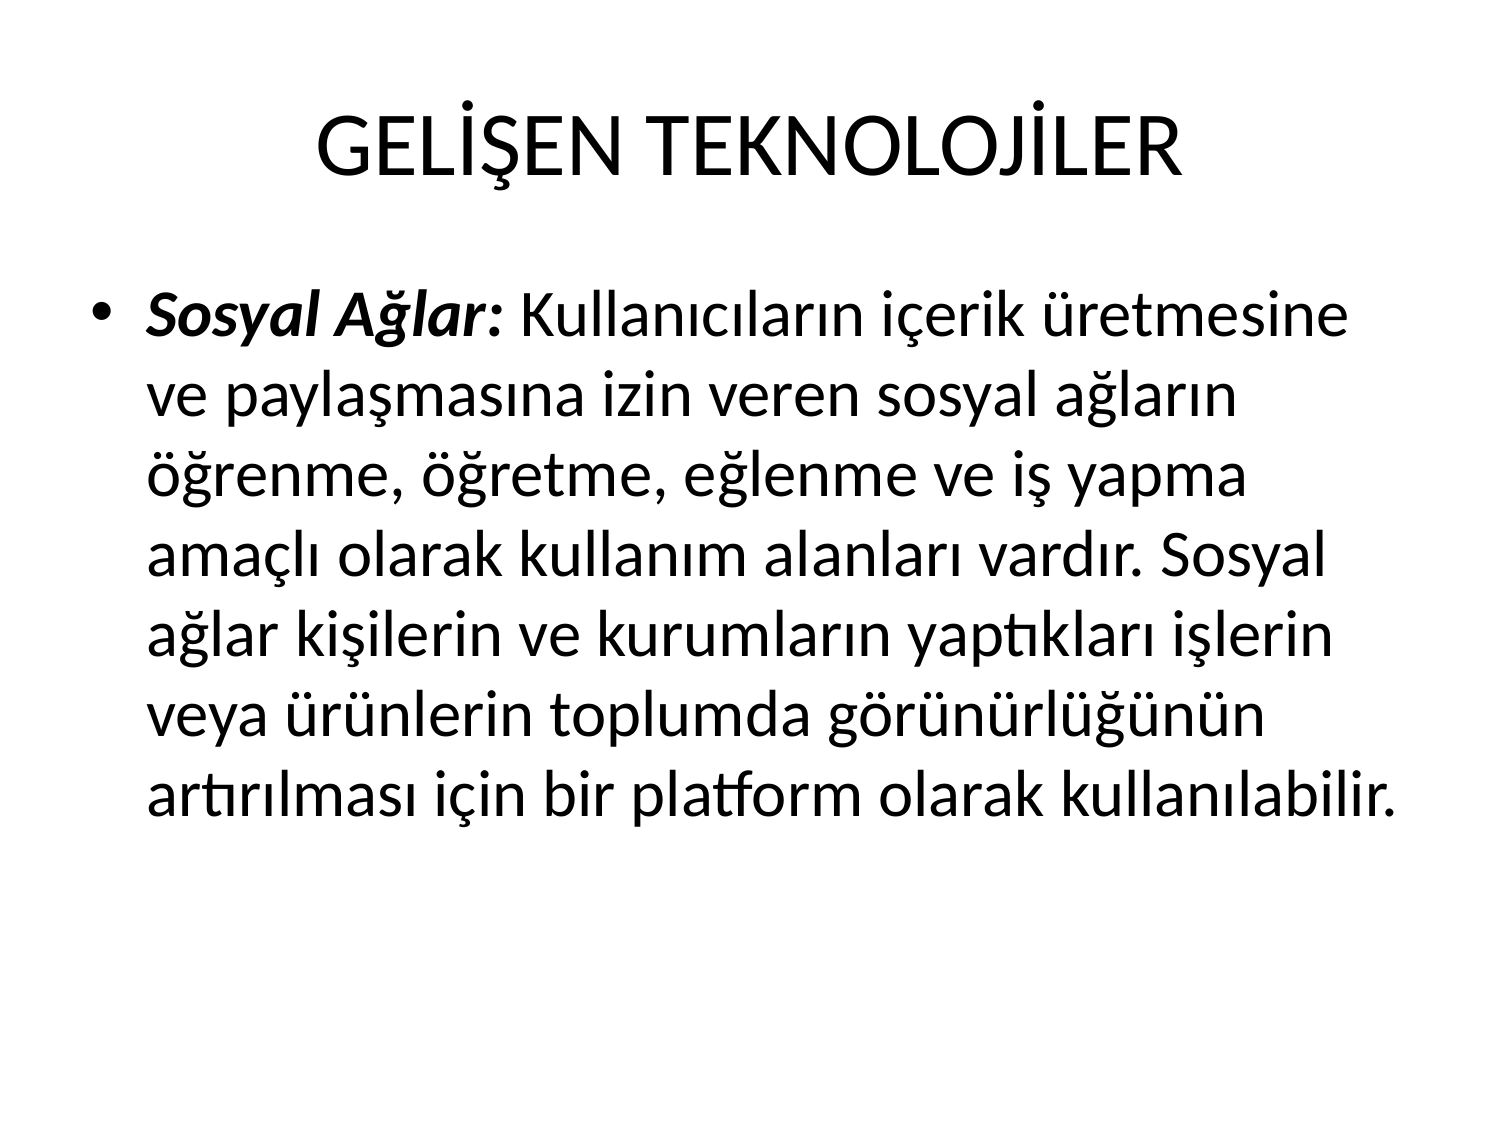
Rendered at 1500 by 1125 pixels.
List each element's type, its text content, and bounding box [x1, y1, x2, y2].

title GELİŞEN TEKNOLOJİLER [75, 45, 1425, 233]
list Sosyal Ağlar: Kullanıcıların içerik üretmesine ve paylaşmasına izin veren sosyal ağların öğrenme, öğretme, eğlenme ve iş yapma amaçlı olarak kullanım alanları vardır. Sosyal ağlar kişilerin ve kurumların yaptıkları işlerin veya ürünlerin toplumda görünürlüğünün artırılması için bir platform olarak kullanılabilir. [75, 262, 1425, 1005]
